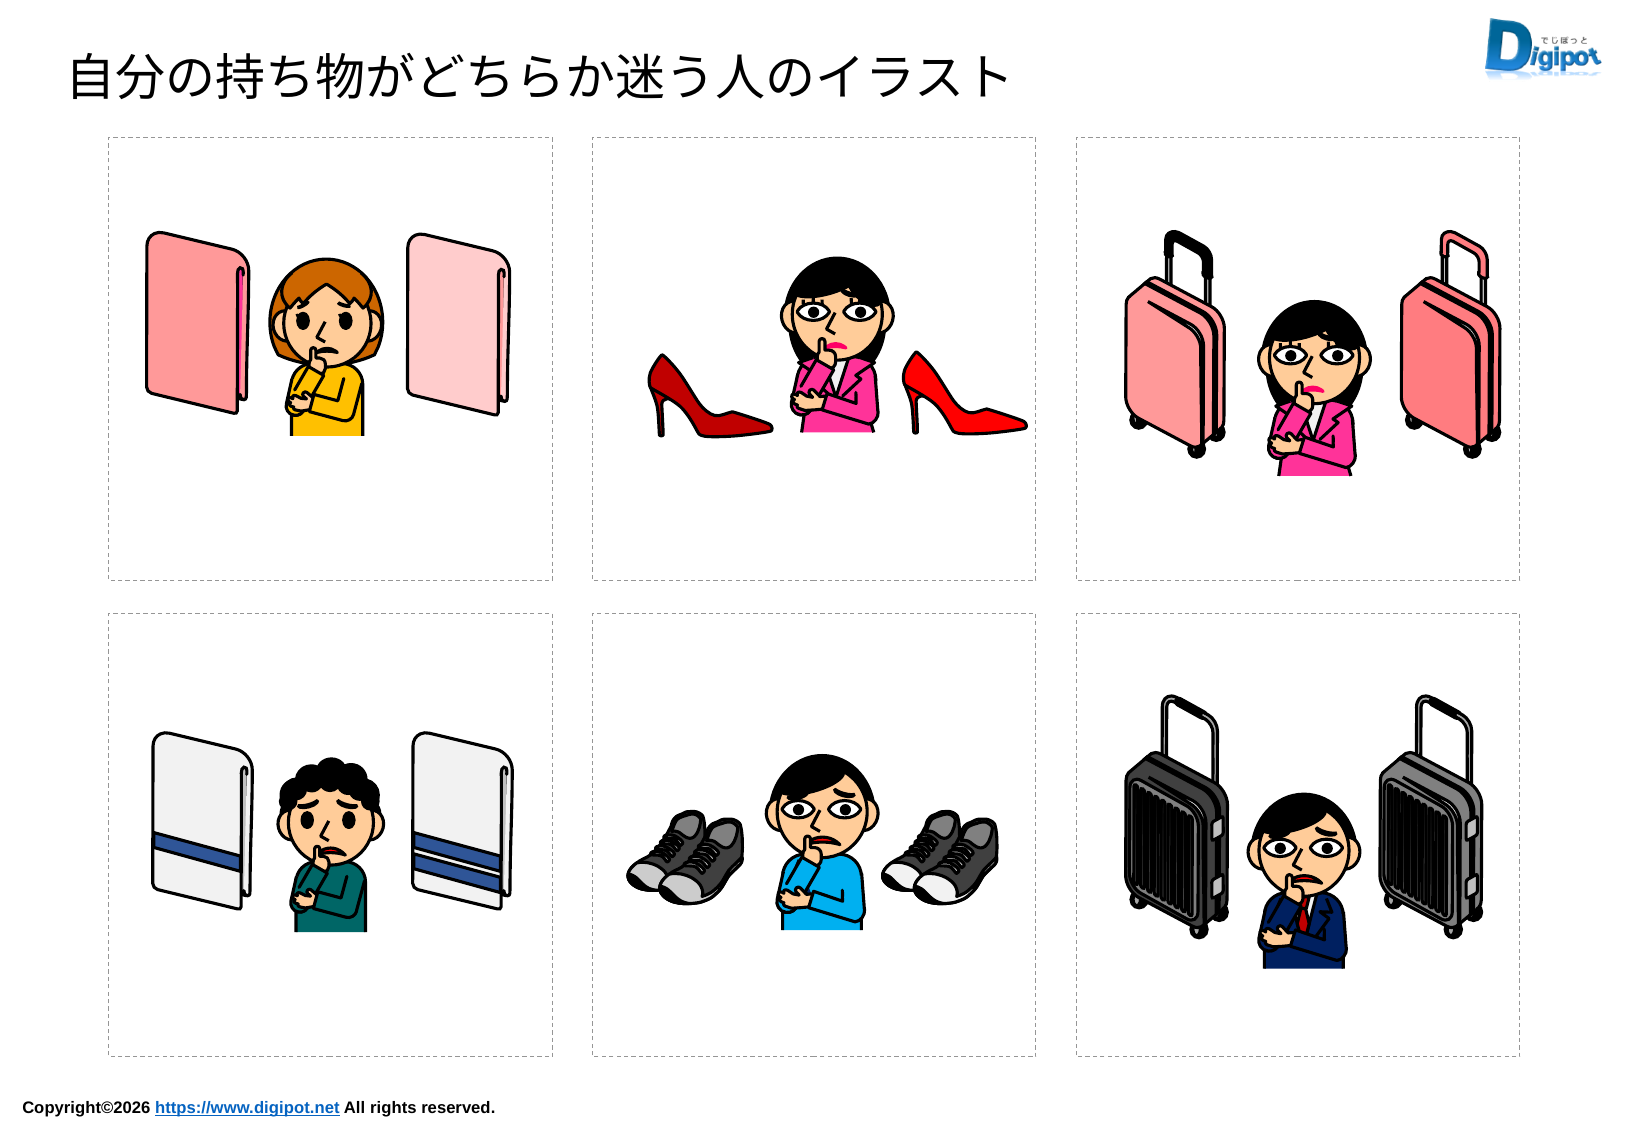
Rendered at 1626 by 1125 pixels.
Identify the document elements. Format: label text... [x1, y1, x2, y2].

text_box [1125, 695, 1482, 969]
text_box 自分の持ち物がどちらか迷う人のイラスト [50, 38, 1030, 113]
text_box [649, 258, 1027, 437]
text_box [1125, 231, 1500, 476]
picture [1485, 18, 1602, 82]
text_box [627, 755, 997, 931]
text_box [146, 232, 510, 436]
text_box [150, 732, 513, 933]
